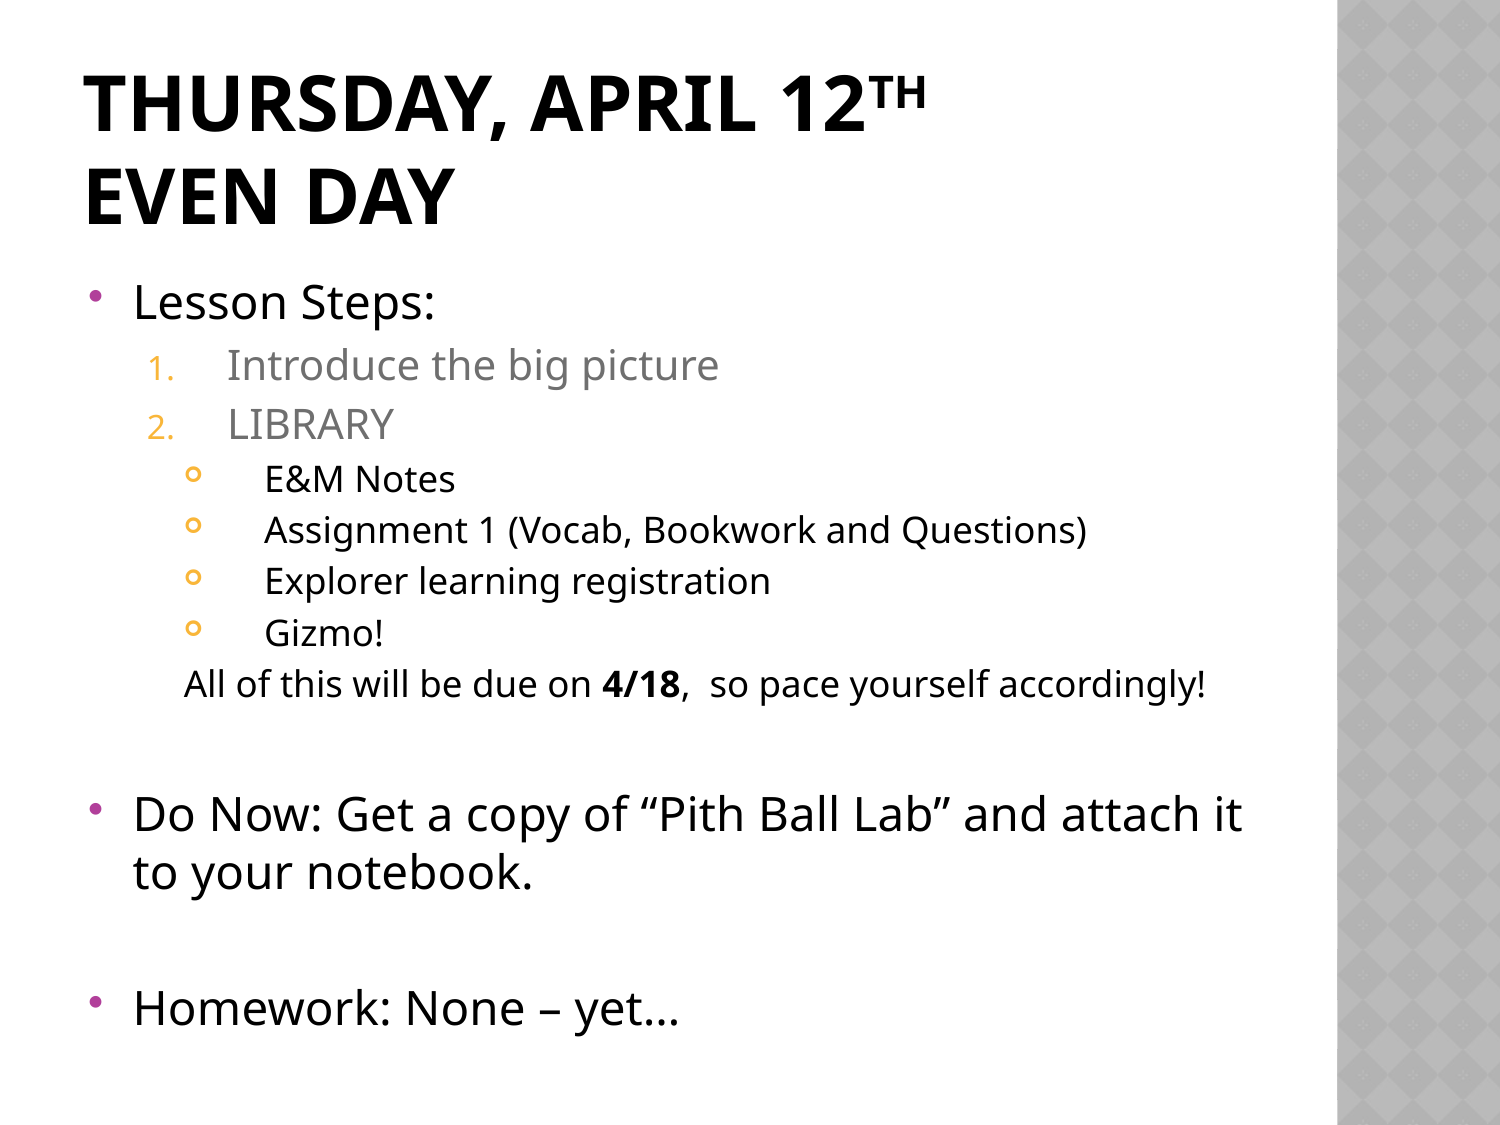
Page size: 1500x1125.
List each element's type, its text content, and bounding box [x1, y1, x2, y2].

list Lesson Steps: Introduce the big picture LIBRARY E&M Notes Assignment 1 (Vocab, Bookwork and Questions) Explorer learning registration Gizmo! All of this will be due on 4/18, so pace yourself accordingly! Do Now: Get a copy of “Pith Ball Lab” and attach it to your notebook. Homework: None – yet… [75, 264, 1263, 1059]
title Thursday, April 12th Even Day [75, 52, 1263, 240]
